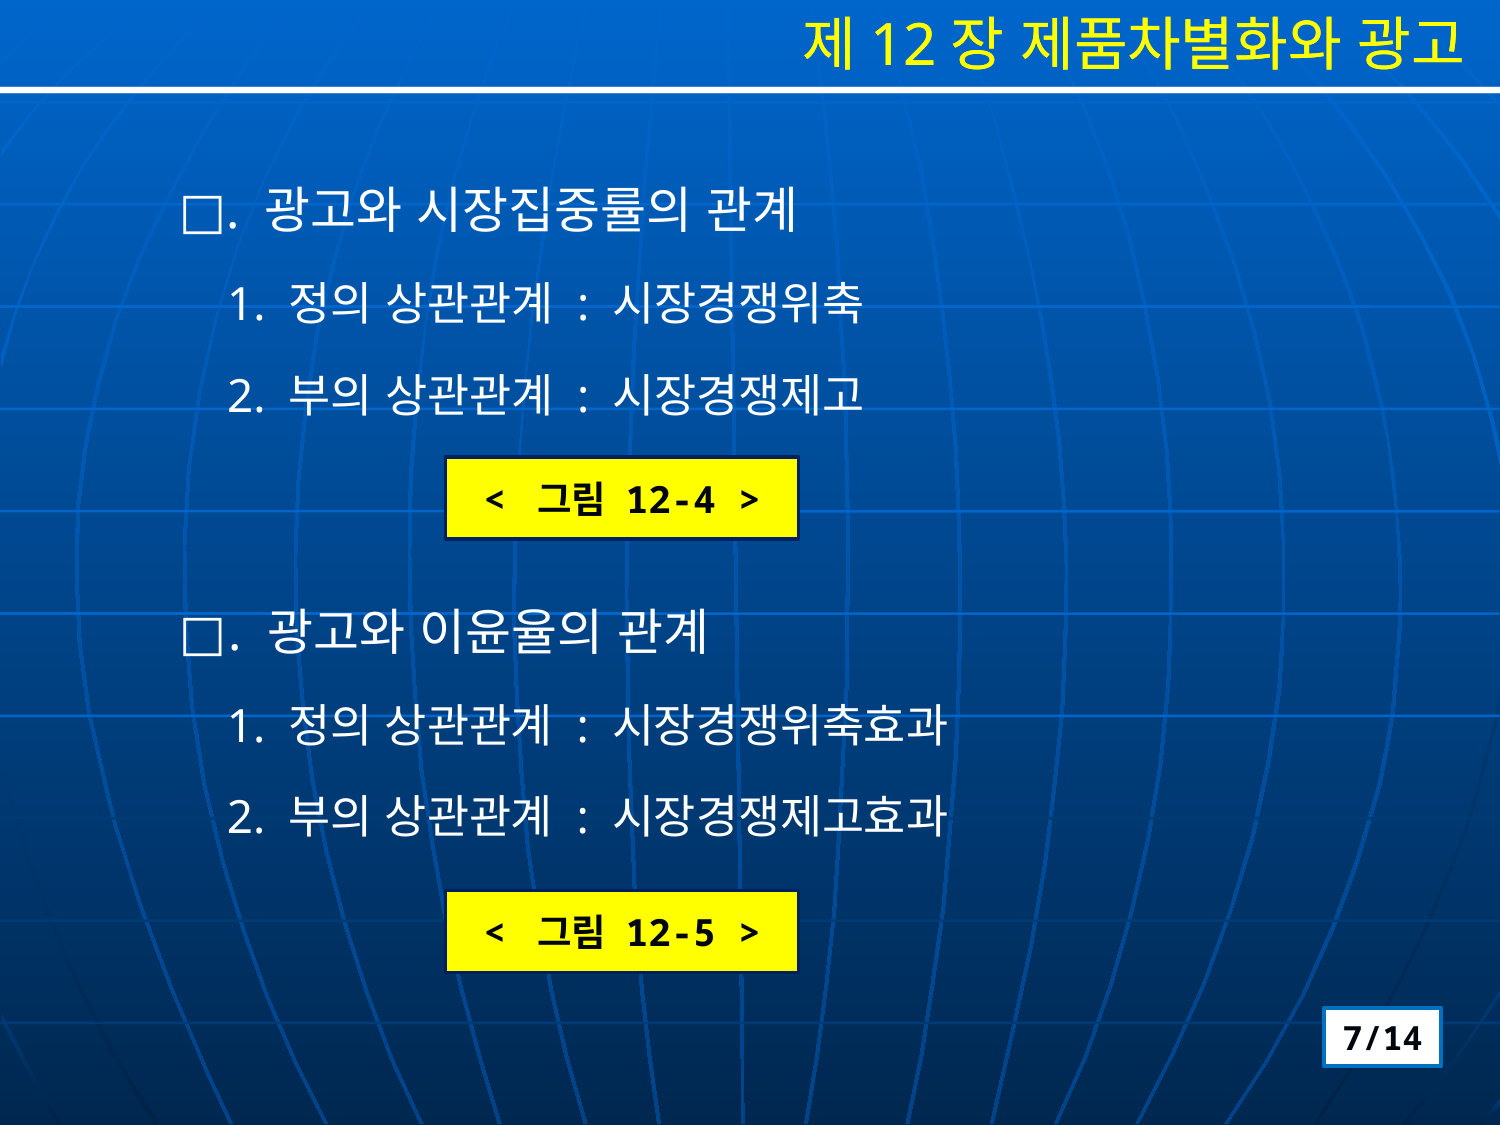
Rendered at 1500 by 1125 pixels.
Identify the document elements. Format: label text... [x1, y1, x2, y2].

list □. 광고와 시장집중률의 관계 1. 정의 상관관계 : 시장경쟁위축 2. 부의 상관관계 : 시장경쟁제고 [163, 140, 1126, 423]
text_box □. 광고와 이윤율의 관계 1. 정의 상관관계 : 시장경쟁위축효과 2. 부의 상관관계 : 시장경쟁제고효과 [163, 562, 1067, 898]
text_box < 그림 12-5 > [443, 889, 801, 975]
text_box < 그림 12-4 > [443, 455, 801, 541]
text_box 7/14 [1322, 1006, 1443, 1068]
